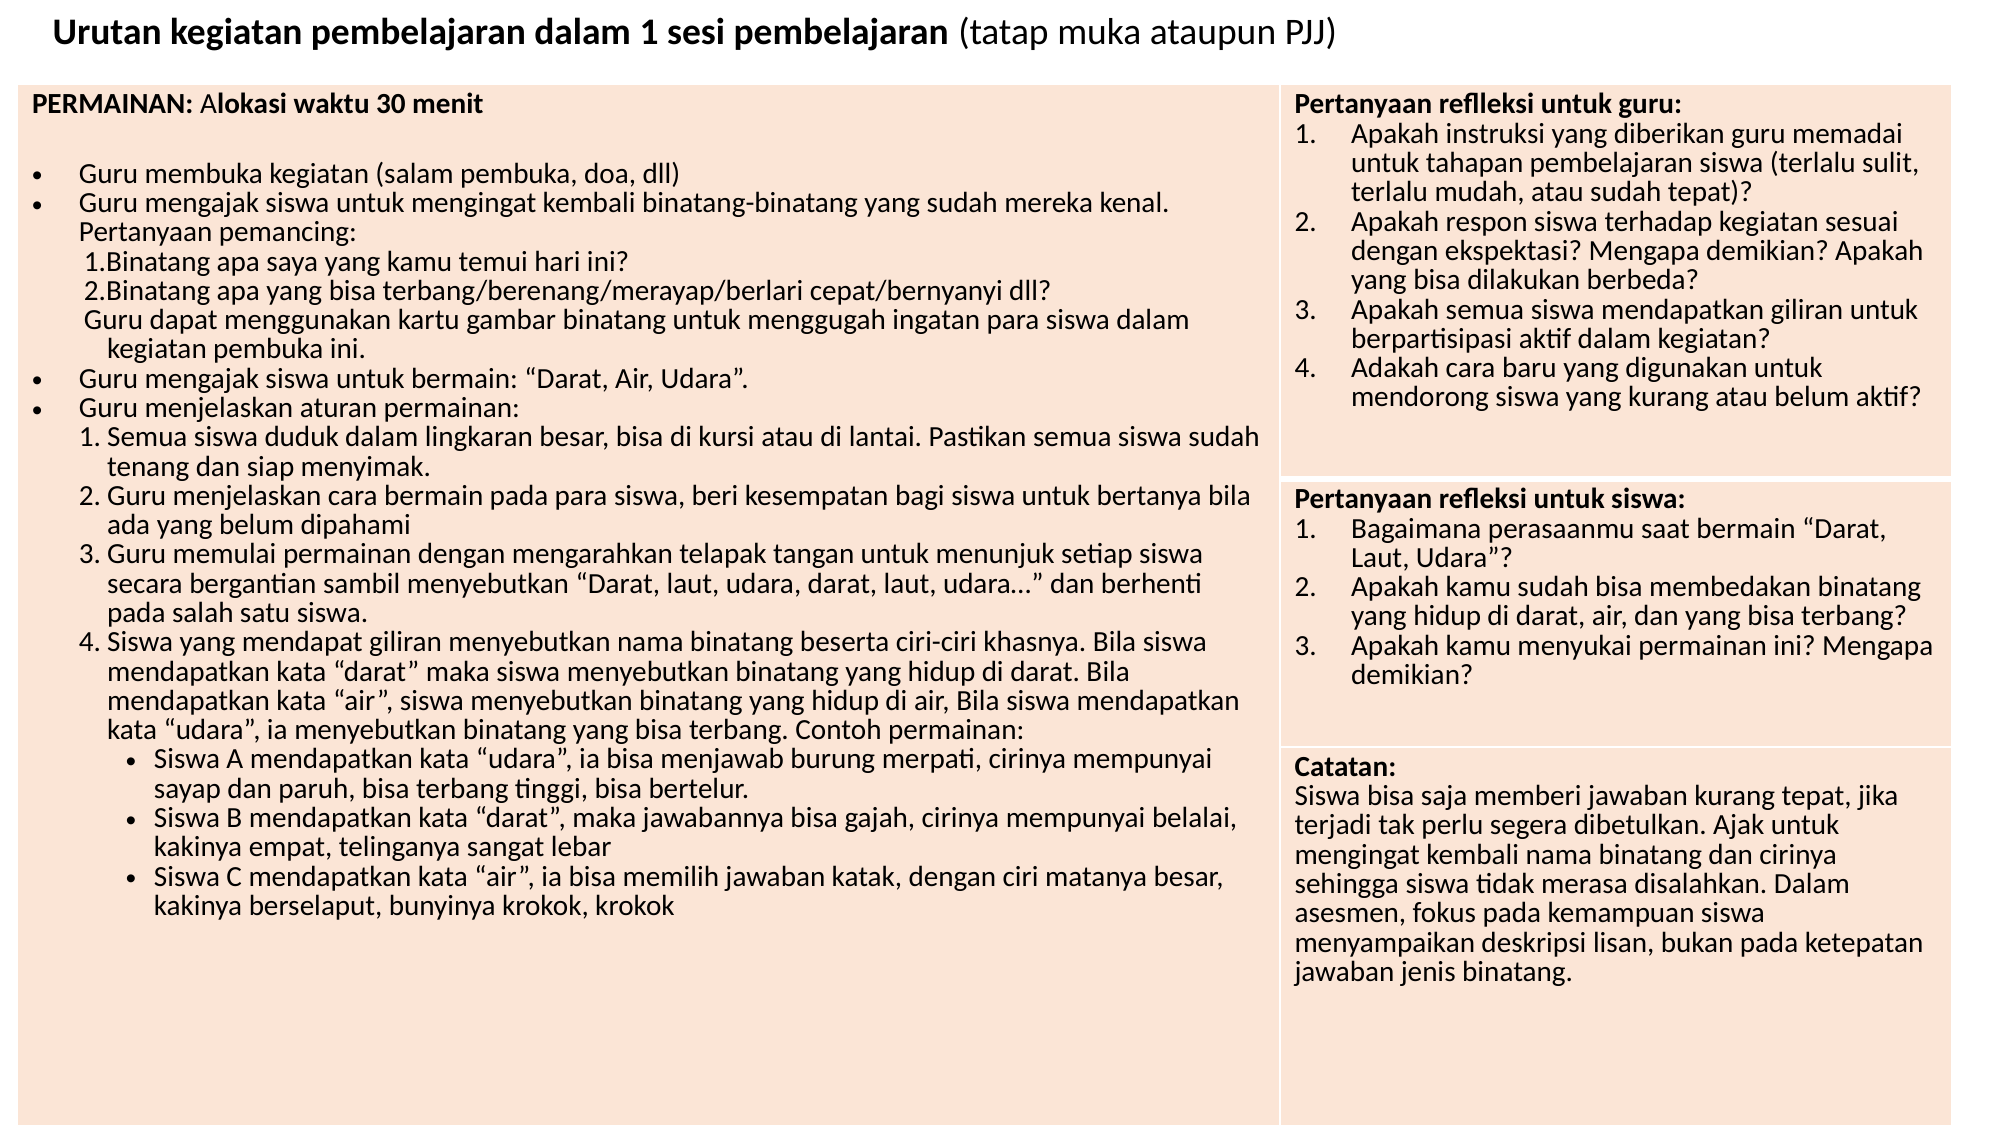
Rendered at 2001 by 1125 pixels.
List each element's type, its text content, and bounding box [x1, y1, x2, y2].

table_header Pertanyaan reflleksi untuk guru: Apakah instruksi yang diberikan guru memadai untuk tahapan pembelajaran siswa (terlalu sulit, terlalu mudah, atau sudah tepat)? Apakah respon siswa terhadap kegiatan sesuai dengan ekspektasi? Mengapa demikian? Apakah yang bisa dilakukan berbeda? Apakah semua siswa mendapatkan giliran untuk berpartisipasi aktif dalam kegiatan? Adakah cara baru yang digunakan untuk mendorong siswa yang kurang atau belum aktif? [1281, 85, 1951, 476]
table_header PERMAINAN: Alokasi waktu 30 menit Guru membuka kegiatan (salam pembuka, doa, dll) Guru mengajak siswa untuk mengingat kembali binatang-binatang yang sudah mereka kenal. Pertanyaan pemancing: 1.Binatang apa saya yang kamu temui hari ini? 2.Binatang apa yang bisa terbang/berenang/merayap/berlari cepat/bernyanyi dll? Guru dapat menggunakan kartu gambar binatang untuk menggugah ingatan para siswa dalam kegiatan pembuka ini. Guru mengajak siswa untuk bermain: “Darat, Air, Udara”. Guru menjelaskan aturan permainan: Semua siswa duduk dalam lingkaran besar, bisa di kursi atau di lantai. Pastikan semua siswa sudah tenang dan siap menyimak. Guru menjelaskan cara bermain pada para siswa, beri kesempatan bagi siswa untuk bertanya bila ada yang belum dipahami Guru memulai permainan dengan mengarahkan telapak tangan untuk menunjuk setiap siswa secara bergantian sambil menyebutkan “Darat, laut, udara, darat, laut, udara…” dan berhenti pada salah satu siswa. Siswa yang mendapat giliran menyebutkan nama binatang beserta ciri-ciri khasnya. Bila siswa mendapatkan kata “darat” maka siswa menyebutkan binatang yang hidup di darat. Bila mendapatkan kata “air”, siswa menyebutkan binatang yang hidup di air, Bila siswa mendapatkan kata “udara”, ia menyebutkan binatang yang bisa terbang. Contoh permainan: Siswa A mendapatkan kata “udara”, ia bisa menjawab burung merpati, cirinya mempunyai sayap dan paruh, bisa terbang tinggi, bisa bertelur. Siswa B mendapatkan kata “darat”, maka jawabannya bisa gajah, cirinya mempunyai belalai, kakinya empat, telinganya sangat lebar Siswa C mendapatkan kata “air”, ia bisa memilih jawaban katak, dengan ciri matanya besar, kakinya berselaput, bunyinya krokok, krokok [18, 85, 1279, 1125]
table_cell Pertanyaan refleksi untuk siswa: Bagaimana perasaanmu saat bermain “Darat, Laut, Udara”? Apakah kamu sudah bisa membedakan binatang yang hidup di darat, air, dan yang bisa terbang? Apakah kamu menyukai permainan ini? Mengapa demikian? [1281, 482, 1951, 746]
text_box Urutan kegiatan pembelajaran dalam 1 sesi pembelajaran (tatap muka ataupun PJJ) [38, 0, 1800, 60]
table_cell Catatan: Siswa bisa saja memberi jawaban kurang tepat, jika terjadi tak perlu segera dibetulkan. Ajak untuk mengingat kembali nama binatang dan cirinya sehingga siswa tidak merasa disalahkan. Dalam asesmen, fokus pada kemampuan siswa menyampaikan deskripsi lisan, bukan pada ketepatan jawaban jenis binatang. [1281, 748, 1951, 1125]
